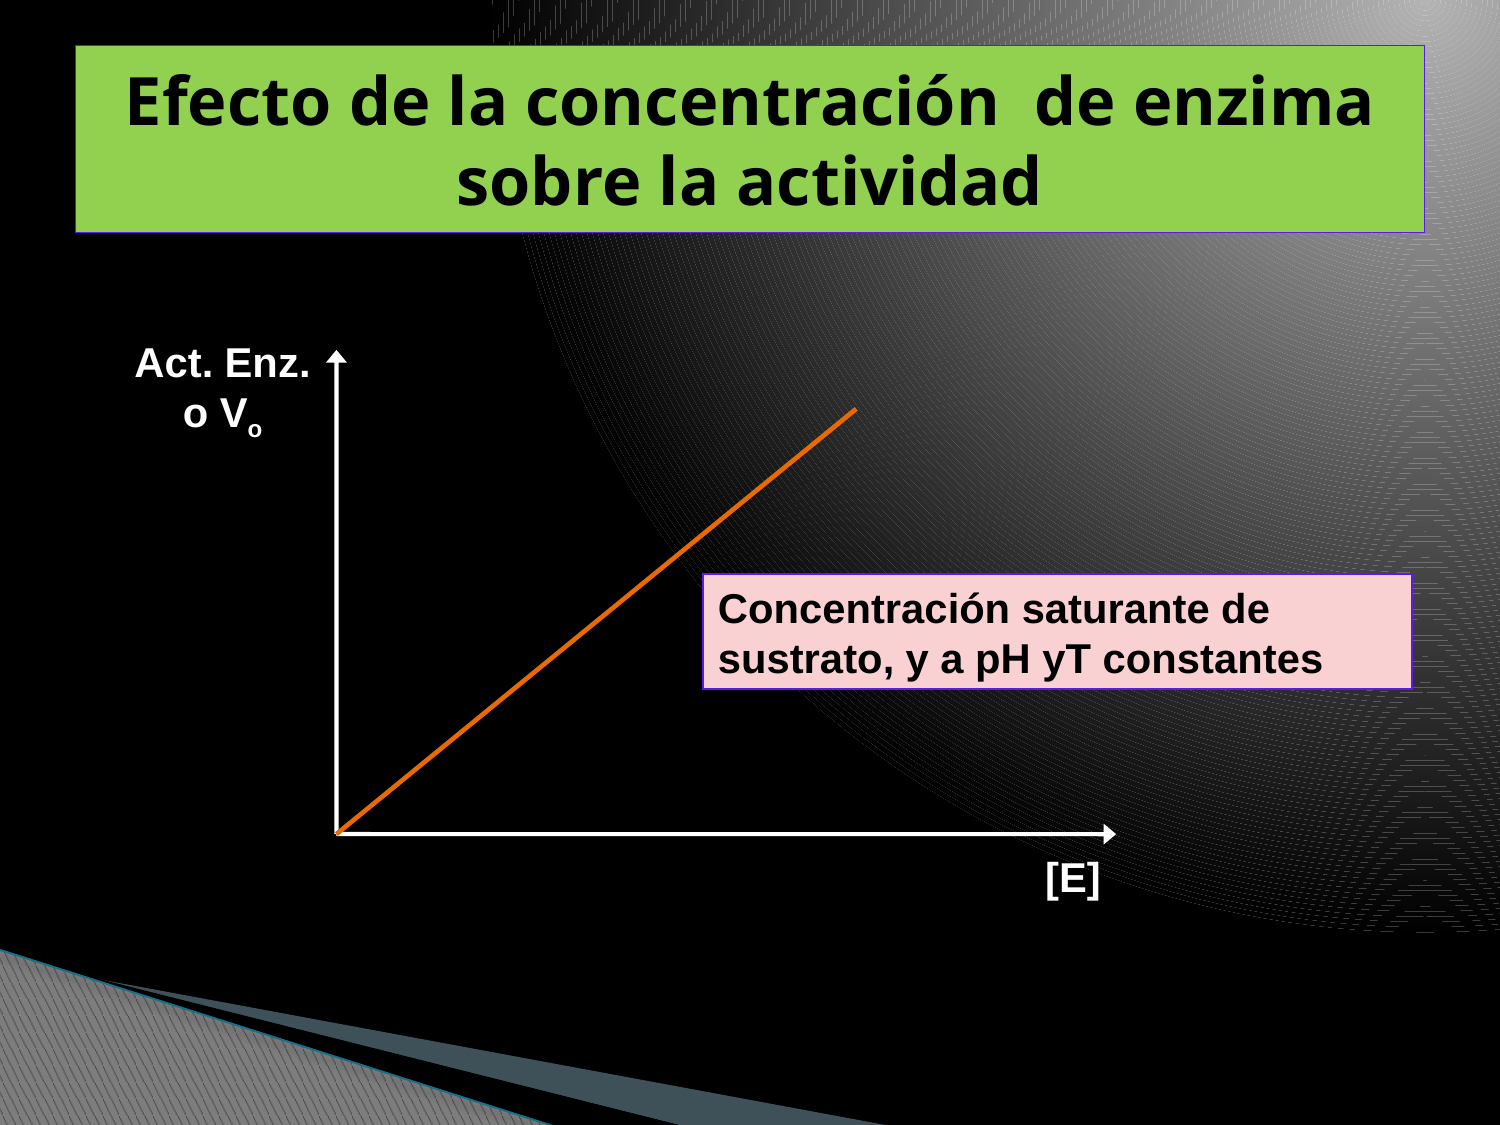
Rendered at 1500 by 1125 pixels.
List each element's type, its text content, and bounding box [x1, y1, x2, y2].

text_box Concentración saturante de sustrato, y a pH yT constantes [703, 574, 1412, 689]
picture [0, 952, 543, 1125]
text_box Act. Enz. o Vo [117, 328, 328, 450]
text_box [E] [1030, 843, 1125, 909]
text_box [336, 823, 1117, 843]
title Efecto de la concentración de enzima sobre la actividad [75, 45, 1425, 233]
text_box [328, 349, 347, 833]
